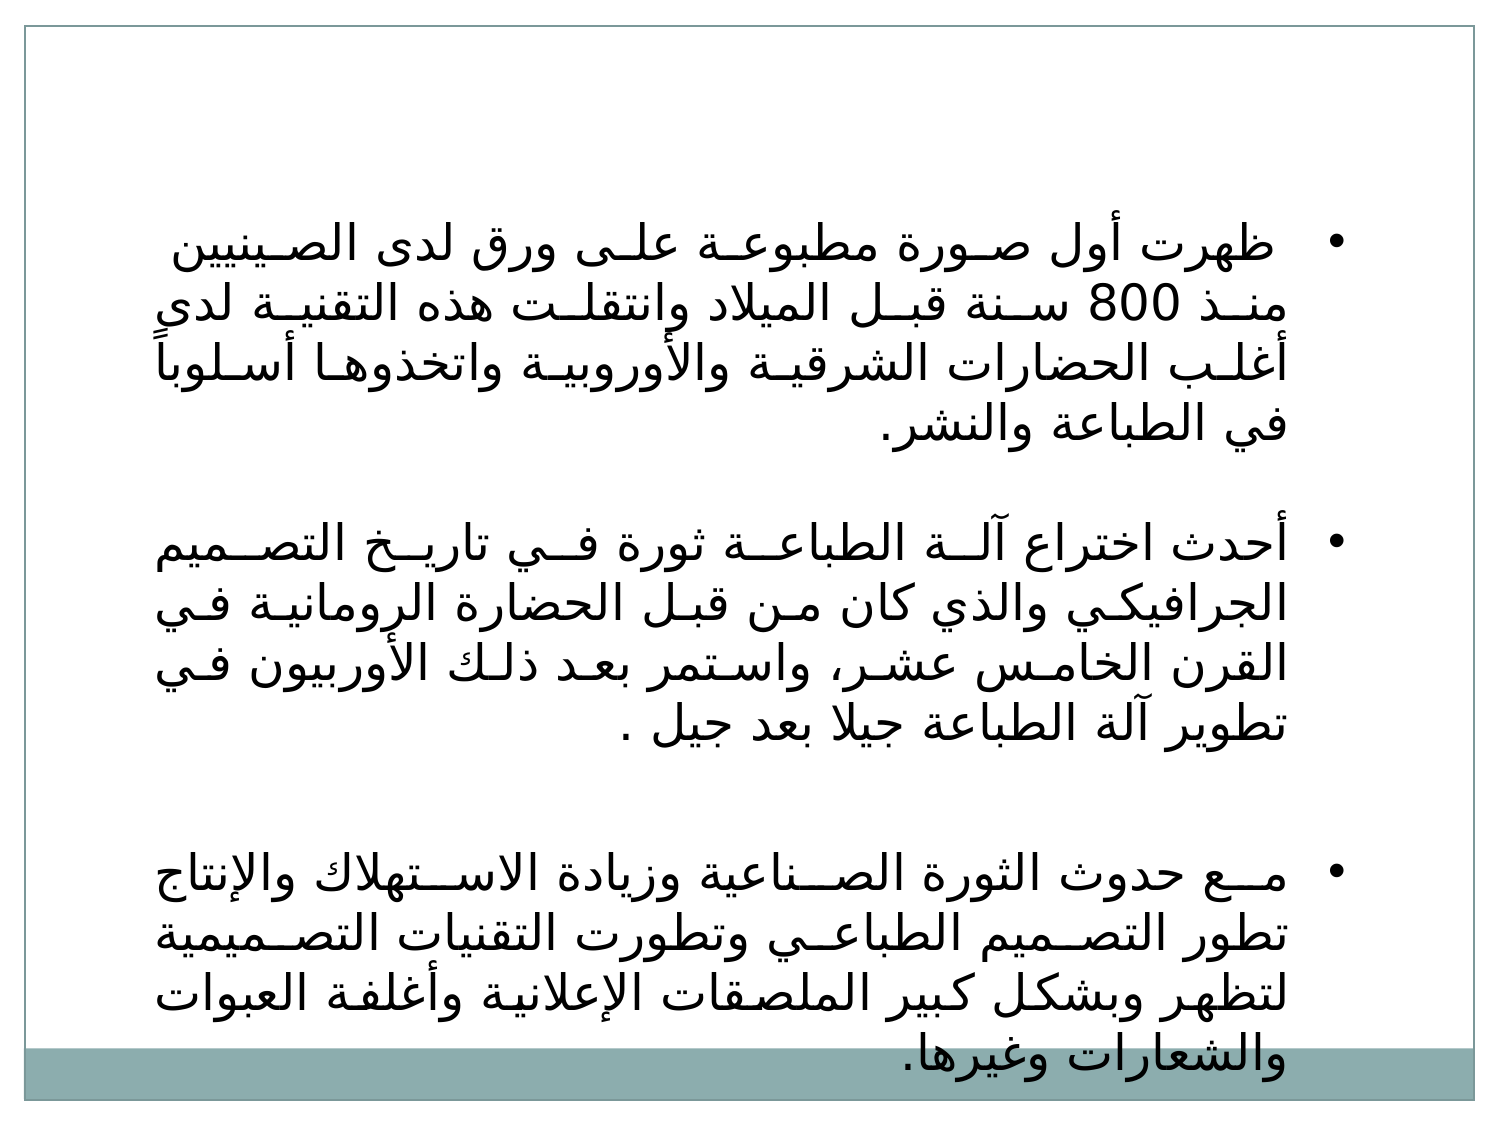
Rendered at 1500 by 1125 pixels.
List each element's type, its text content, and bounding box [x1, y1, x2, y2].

text_box ظهرت أول صورة مطبوعة على ورق لدى الصينيين منذ 800 سنة قبل الميلاد وانتقلت هذه التقنية لدى أغلب الحضارات الشرقية والأوروبية واتخذوها أسلوباً في الطباعة والنشر. أحدث اختراع آلة الطباعة ثورة في تاريخ التصميم الجرافيكي والذي كان من قبل الحضارة الرومانية في القرن الخامس عشر، واستمر بعد ذلك الأوربيون في تطوير آلة الطباعة جيلا بعد جيل . مع حدوث الثورة الصناعية وزيادة الاستهلاك والإنتاج تطور التصميم الطباعي وتطورت التقنيات التصميمية لتظهر وبشكل كبير الملصقات الإعلانية وأغلفة العبوات والشعارات وغيرها. [139, 203, 1361, 1125]
